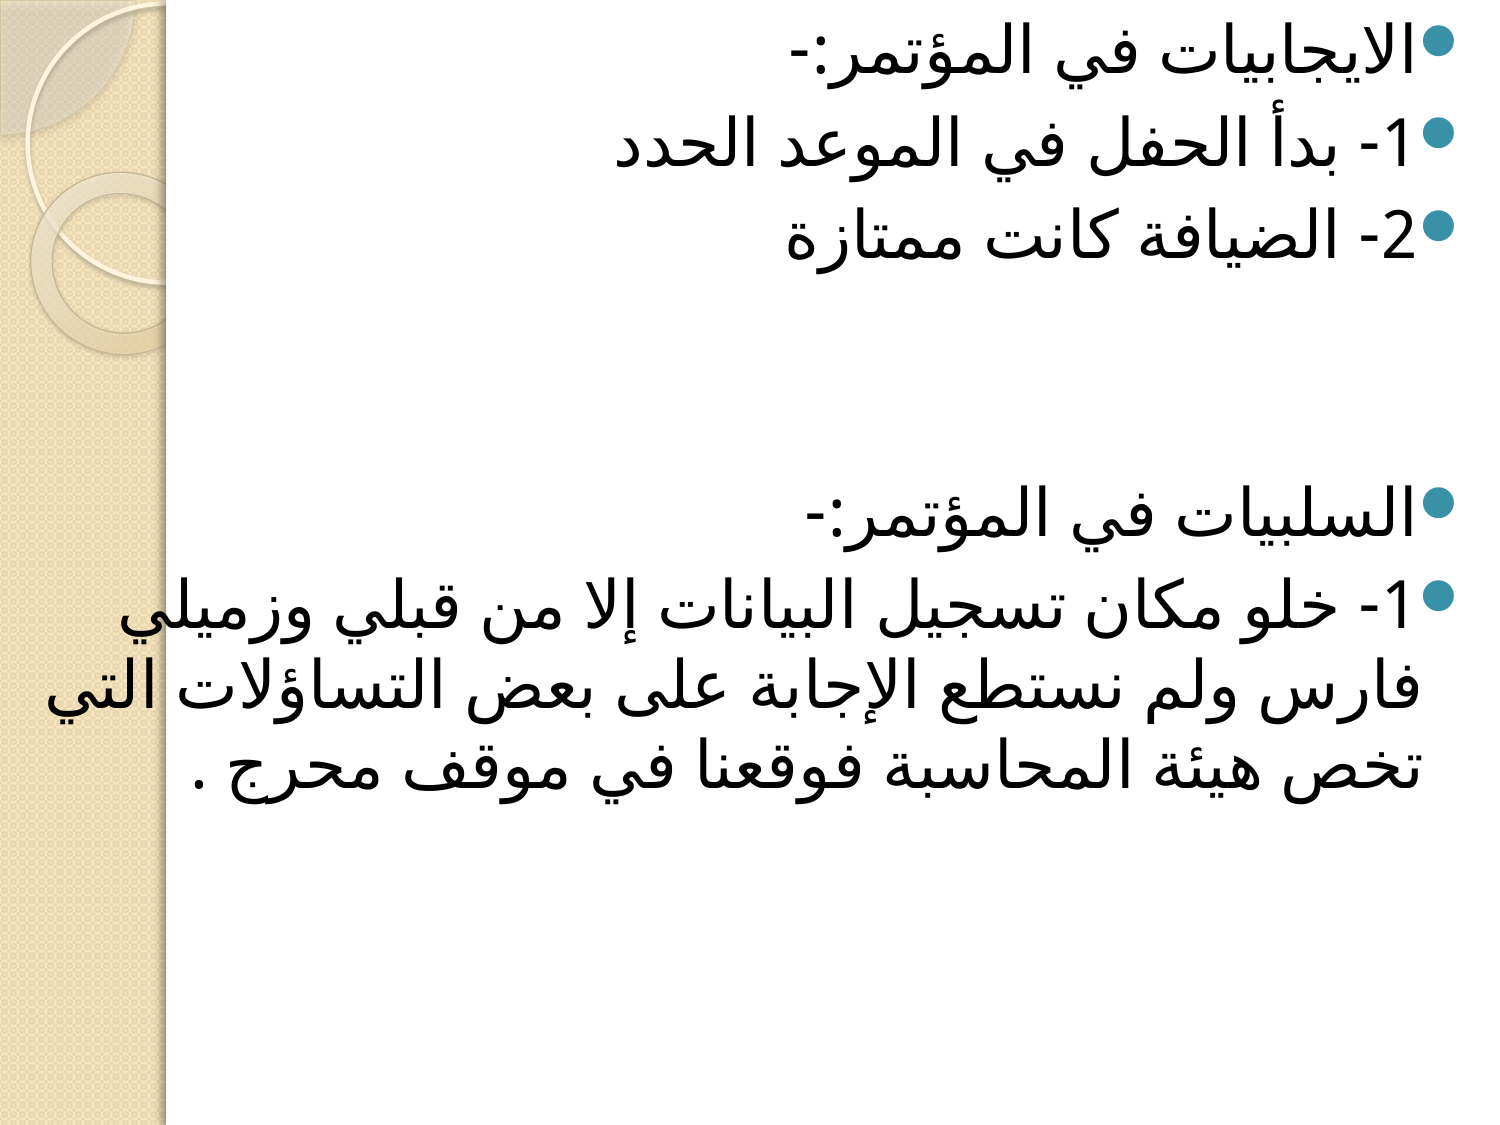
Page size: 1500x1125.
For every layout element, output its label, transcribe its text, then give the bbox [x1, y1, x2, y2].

list الايجابيات في المؤتمر:- 1- بدأ الحفل في الموعد الحدد 2- الضيافة كانت ممتازة السلبيات في المؤتمر:- 1- خلو مكان تسجيل البيانات إلا من قبلي وزميلي فارس ولم نستطع الإجابة على بعض التساؤلات التي تخص هيئة المحاسبة فوقعنا في موقف محرج . [0, 0, 1500, 1125]
